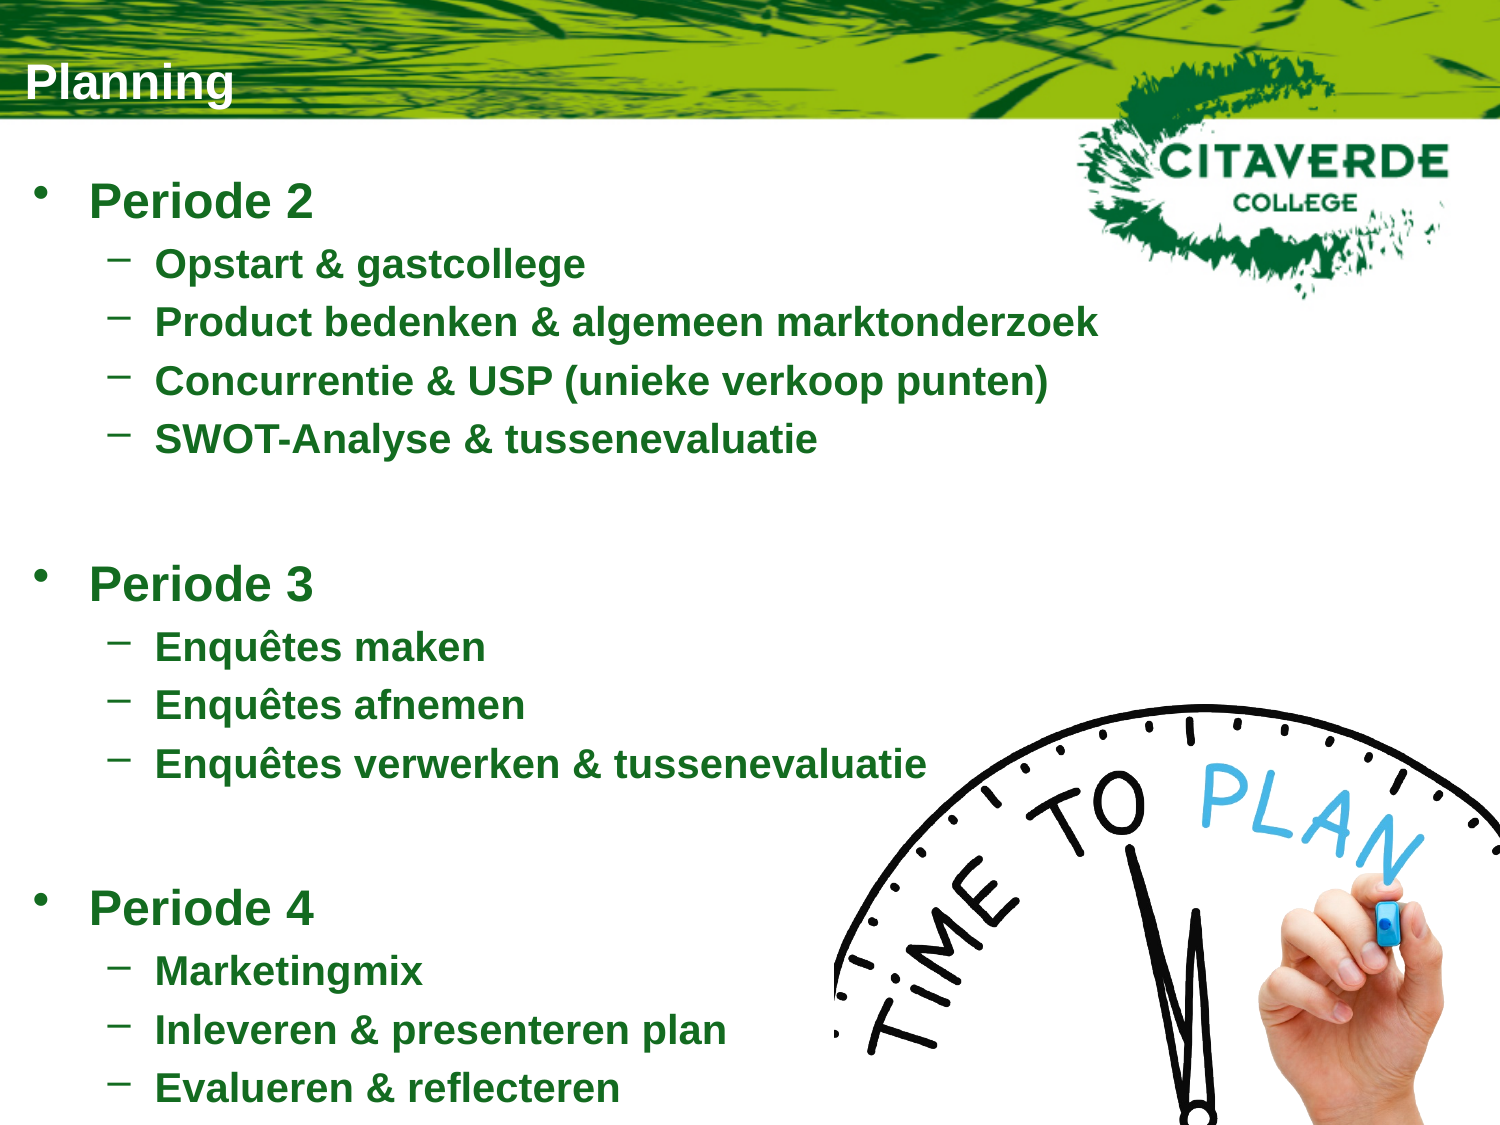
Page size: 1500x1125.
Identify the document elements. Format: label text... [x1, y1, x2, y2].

title Planning [9, 45, 1285, 114]
picture [0, 0, 1500, 1125]
list Periode 2 Opstart & gastcollege Product bedenken & algemeen marktonderzoek Concurrentie & USP (unieke verkoop punten) SWOT-Analyse & tussenevaluatie Periode 3 Enquêtes maken Enquêtes afnemen Enquêtes verwerken & tussenevaluatie Periode 4 Marketingmix Inleveren & presenteren plan Evalueren & reflecteren [17, 160, 1447, 1094]
